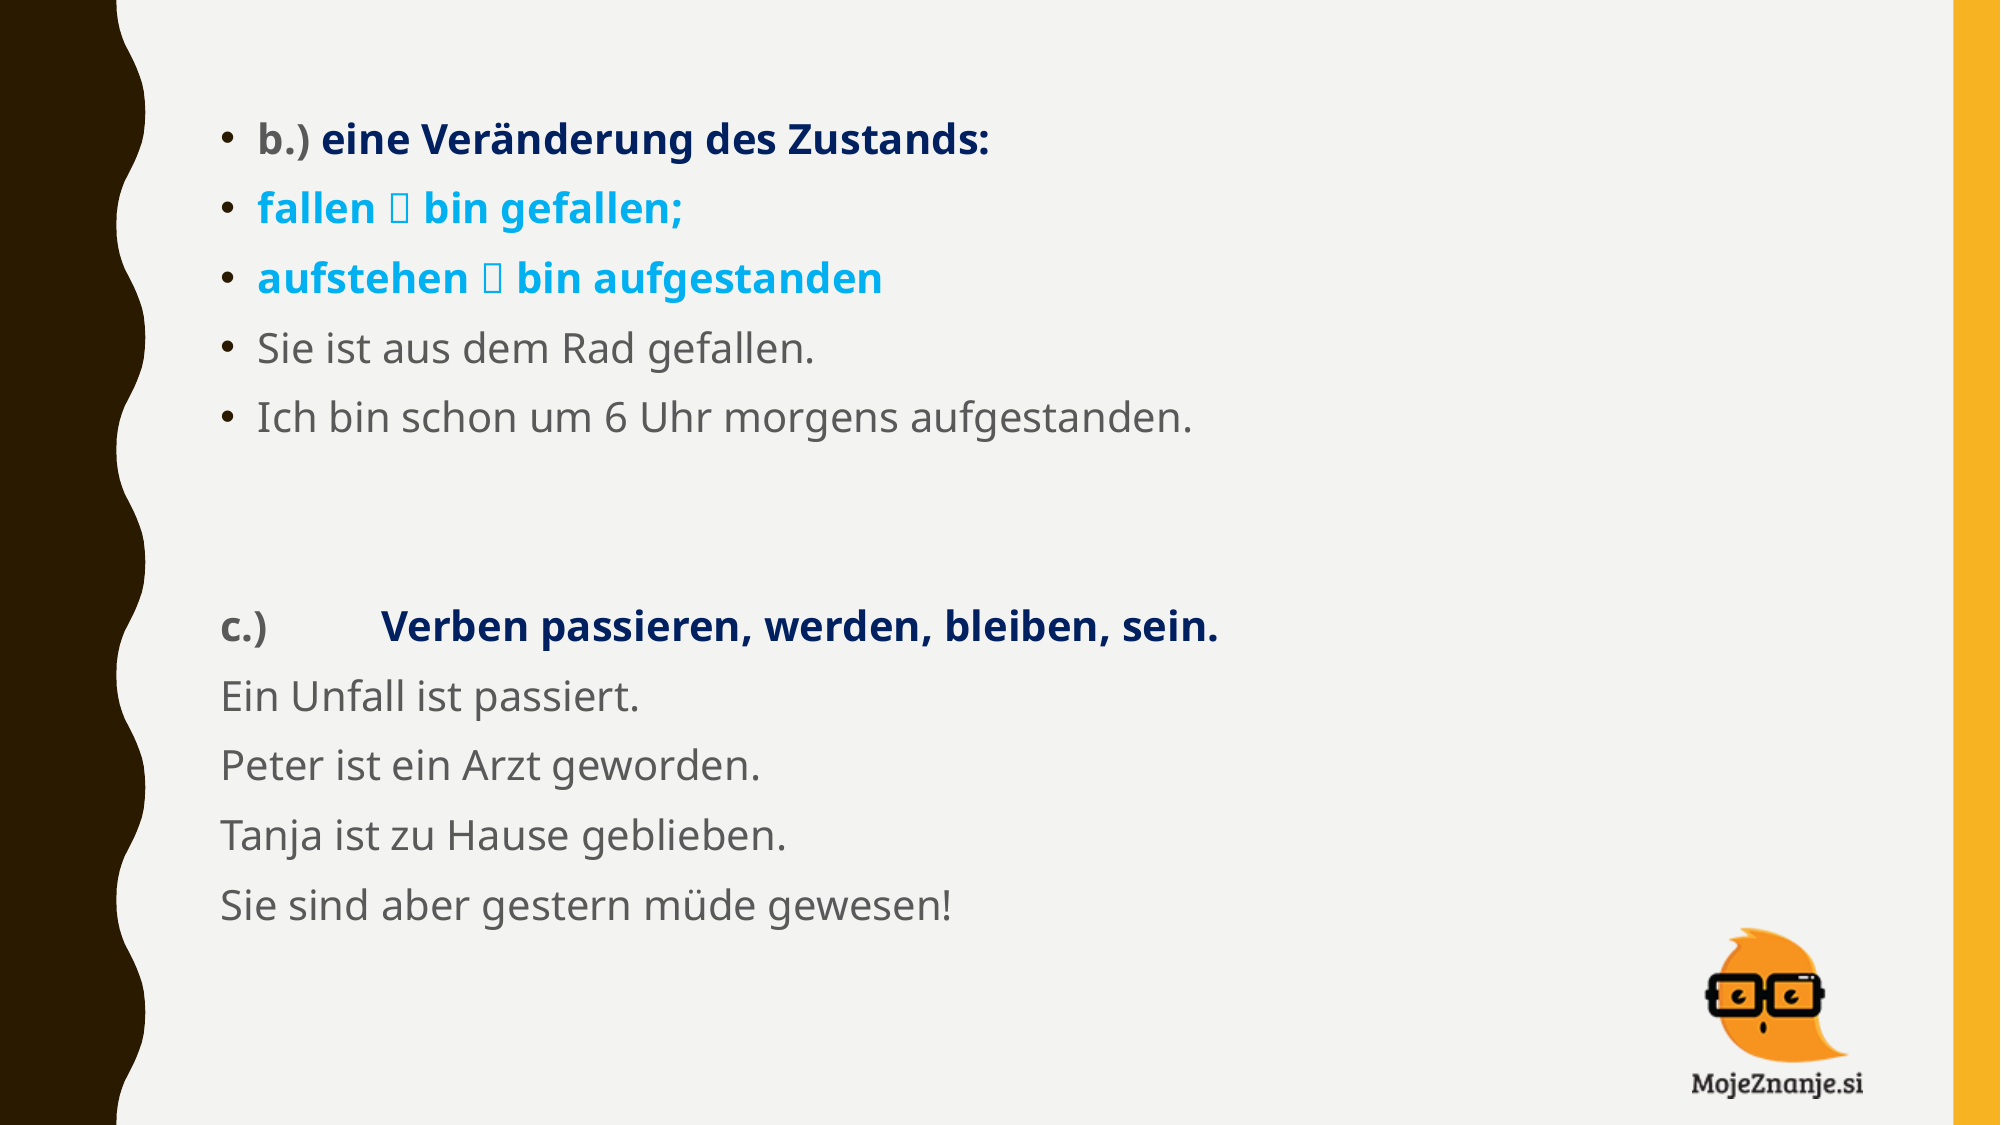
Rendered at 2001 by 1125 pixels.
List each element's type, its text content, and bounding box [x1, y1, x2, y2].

picture [1692, 965, 1863, 1099]
list b.) eine Veränderung des Zustands: fallen  bin gefallen; aufstehen  bin aufgestanden Sie ist aus dem Rad gefallen. Ich bin schon um 6 Uhr morgens aufgestanden. c.) Verben passieren, werden, bleiben, sein. Ein Unfall ist passiert. Peter ist ein Arzt geworden. Tanja ist zu Hause geblieben. Sie sind aber gestern müde gewesen! [205, 99, 1875, 965]
